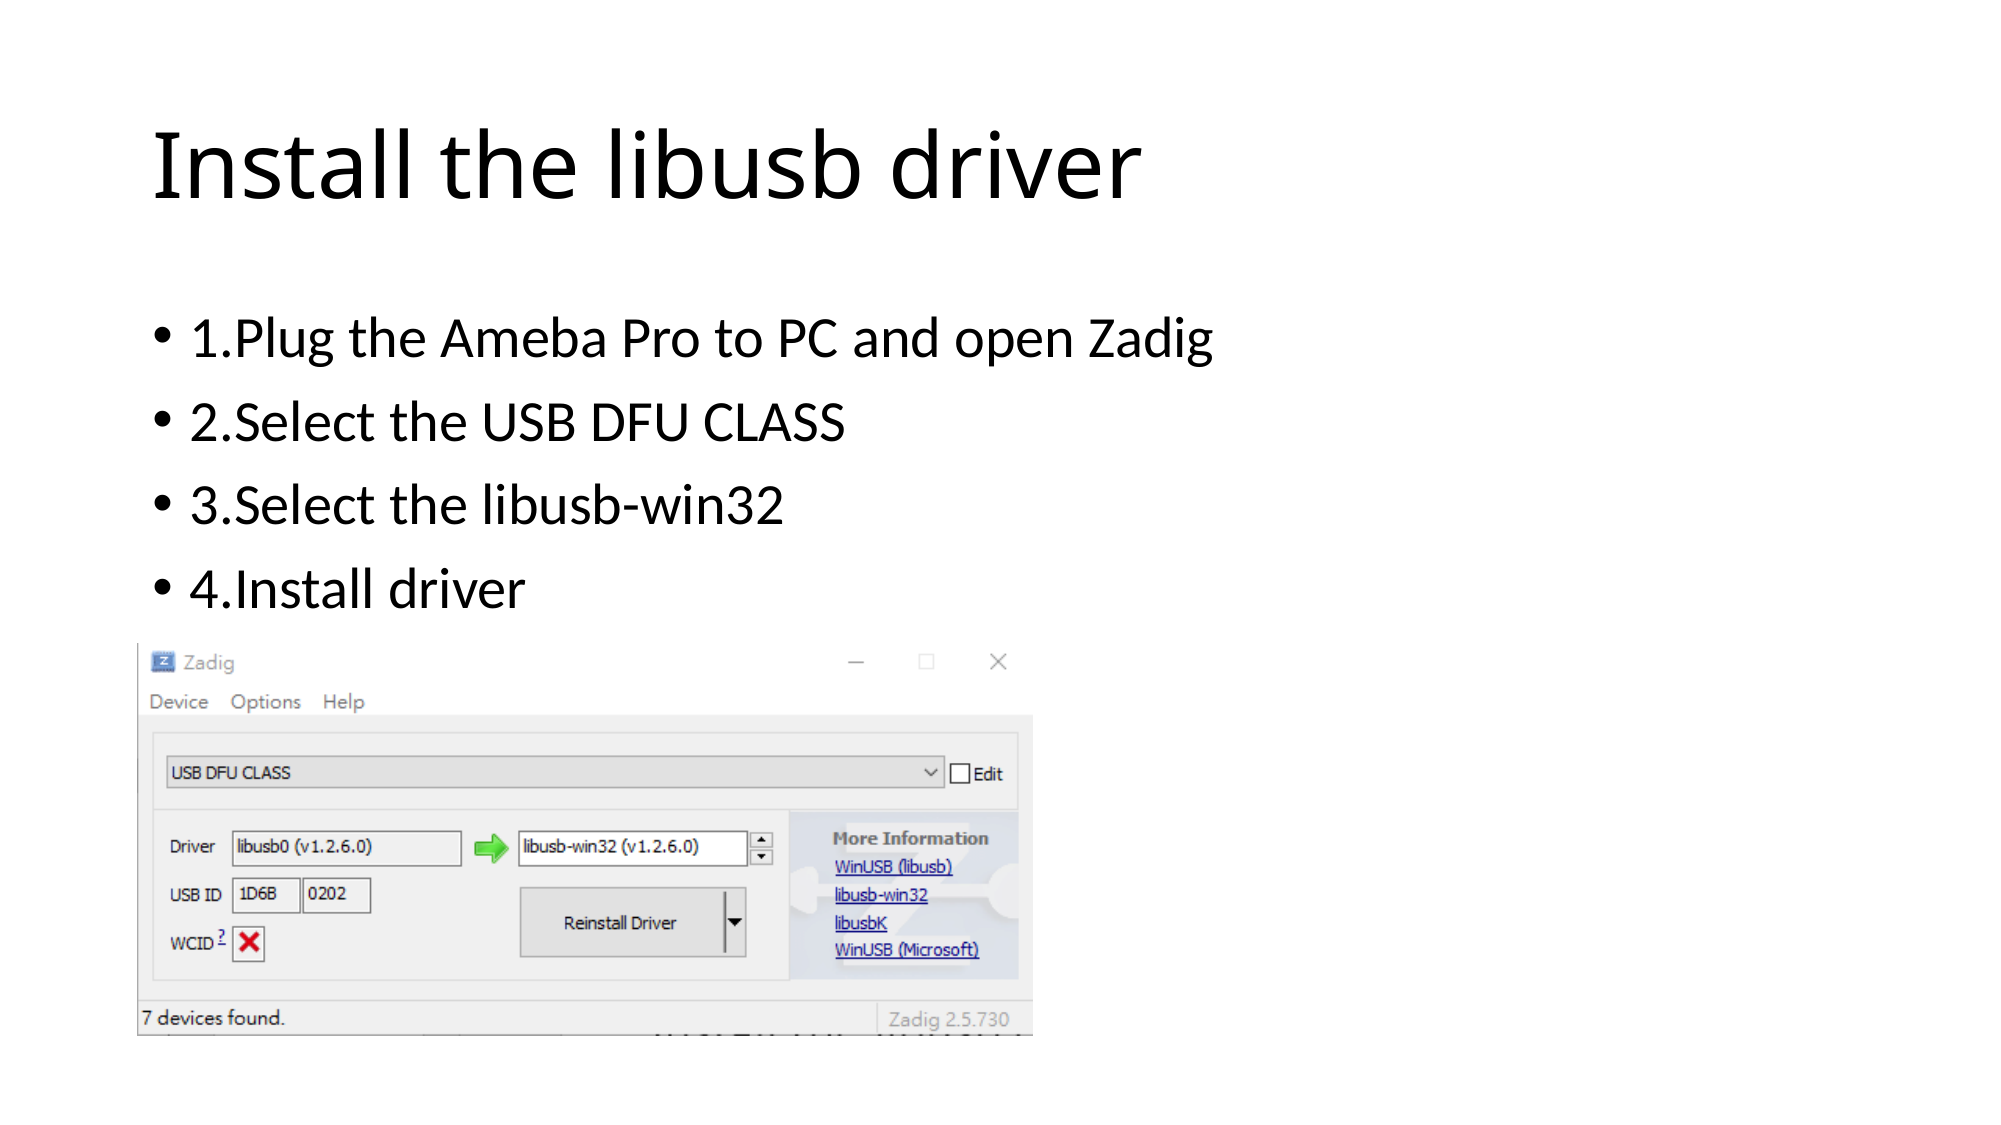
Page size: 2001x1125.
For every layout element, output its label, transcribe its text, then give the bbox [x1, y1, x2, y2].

picture [137, 643, 1033, 1036]
title Install the libusb driver [137, 59, 1863, 278]
list 1.Plug the Ameba Pro to PC and open Zadig 2.Select the USB DFU CLASS 3.Select the libusb-win32 4.Install driver [137, 299, 1863, 1014]
